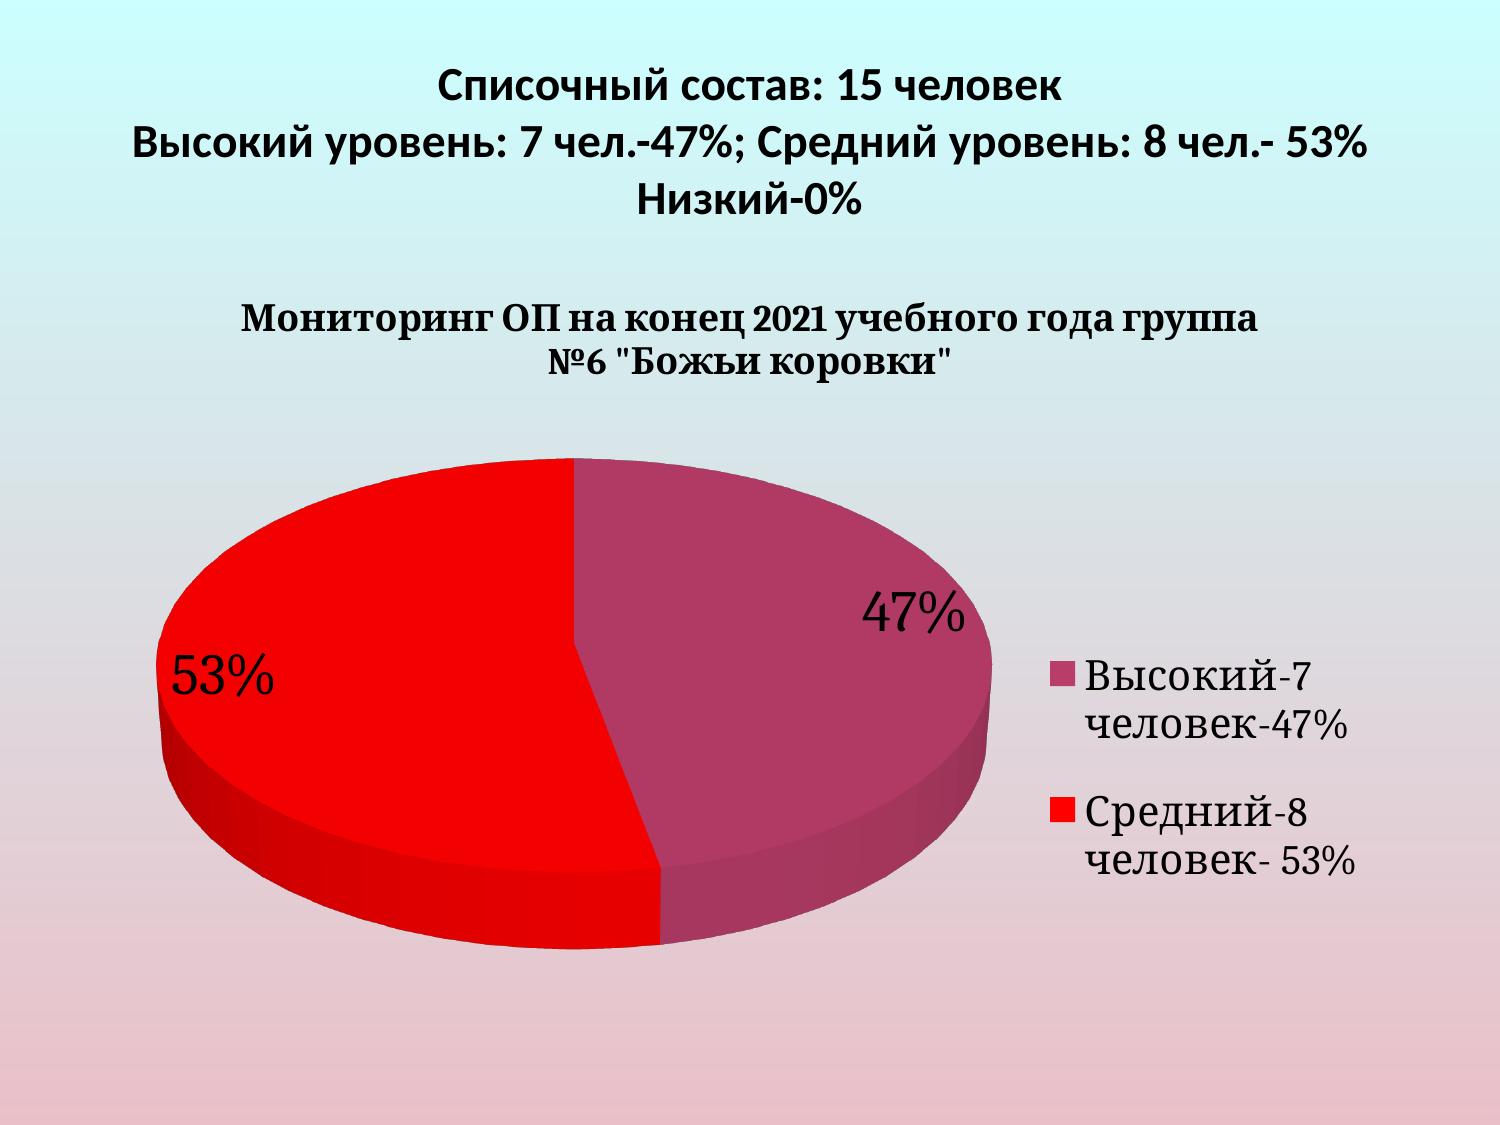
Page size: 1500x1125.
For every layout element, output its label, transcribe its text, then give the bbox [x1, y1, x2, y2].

chart [74, 262, 1426, 1006]
title Списочный состав: 15 человек Высокий уровень: 7 чел.-47%; Средний уровень: 8 чел.- 53% Низкий-0% [75, 45, 1425, 233]
